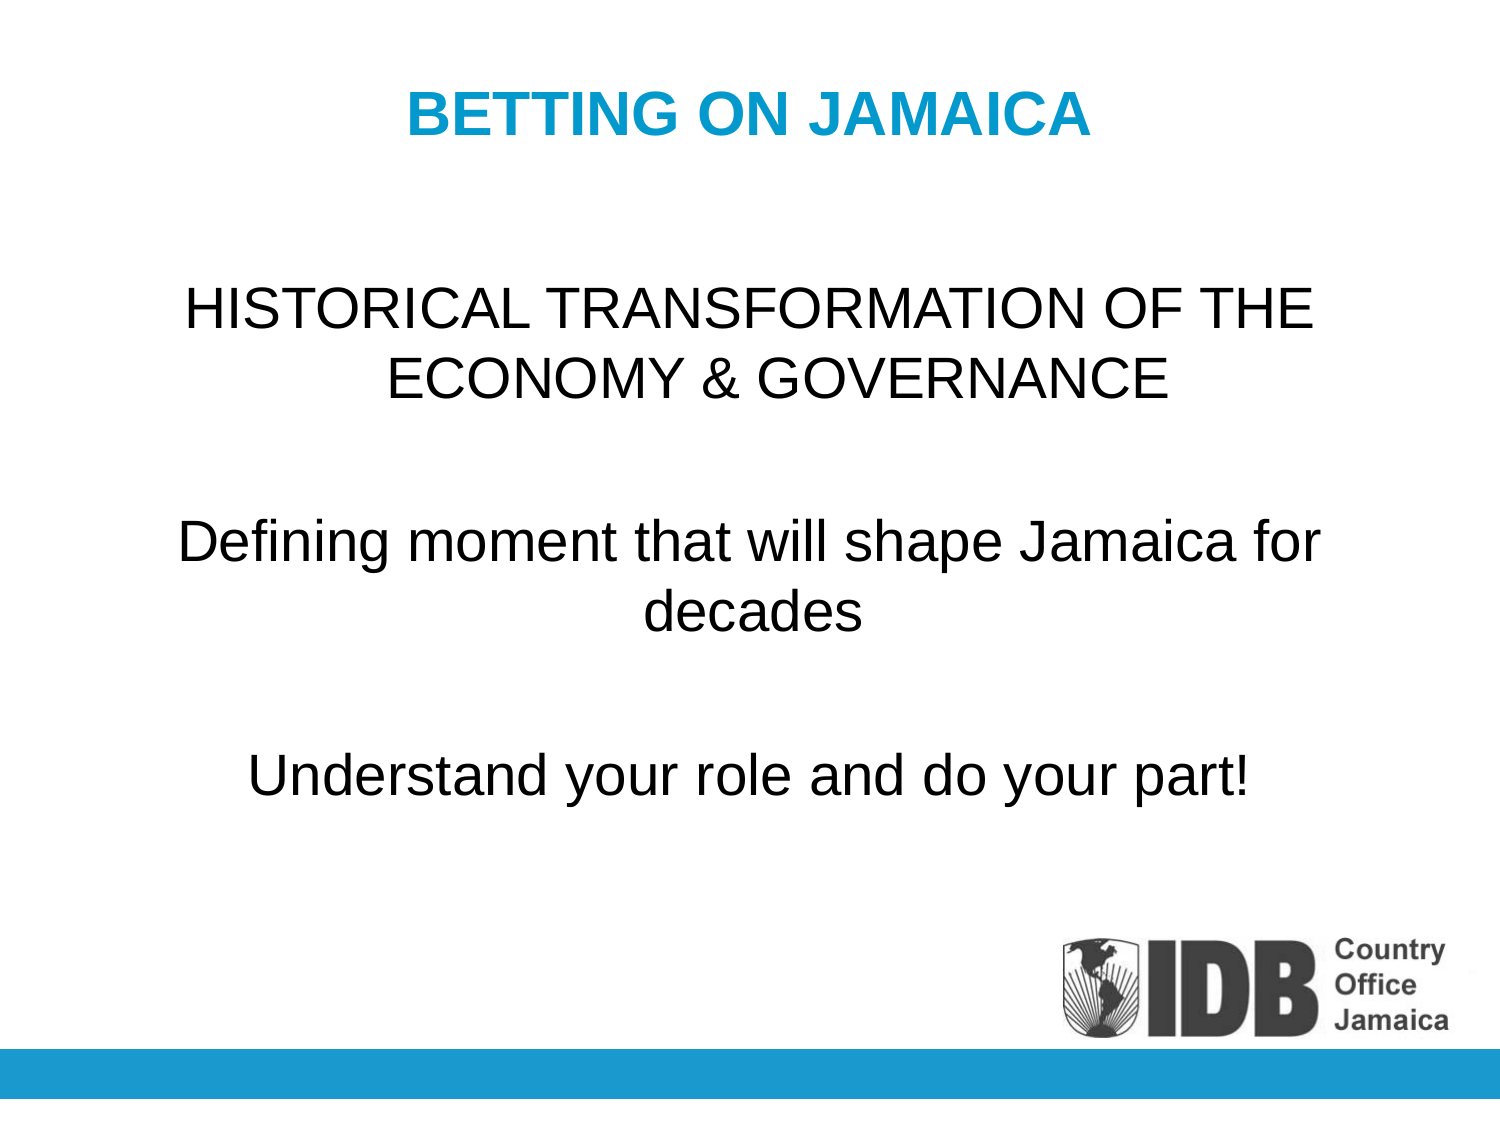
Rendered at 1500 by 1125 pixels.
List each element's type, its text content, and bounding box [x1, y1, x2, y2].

picture [1062, 937, 1477, 1039]
picture [0, 1049, 1500, 1099]
list HISTORICAL TRANSFORMATION OF THE ECONOMY & GOVERNANCE Defining moment that will shape Jamaica for decades Understand your role and do your part! [74, 262, 1426, 901]
title BETTING ON JAMAICA [74, 44, 1426, 176]
